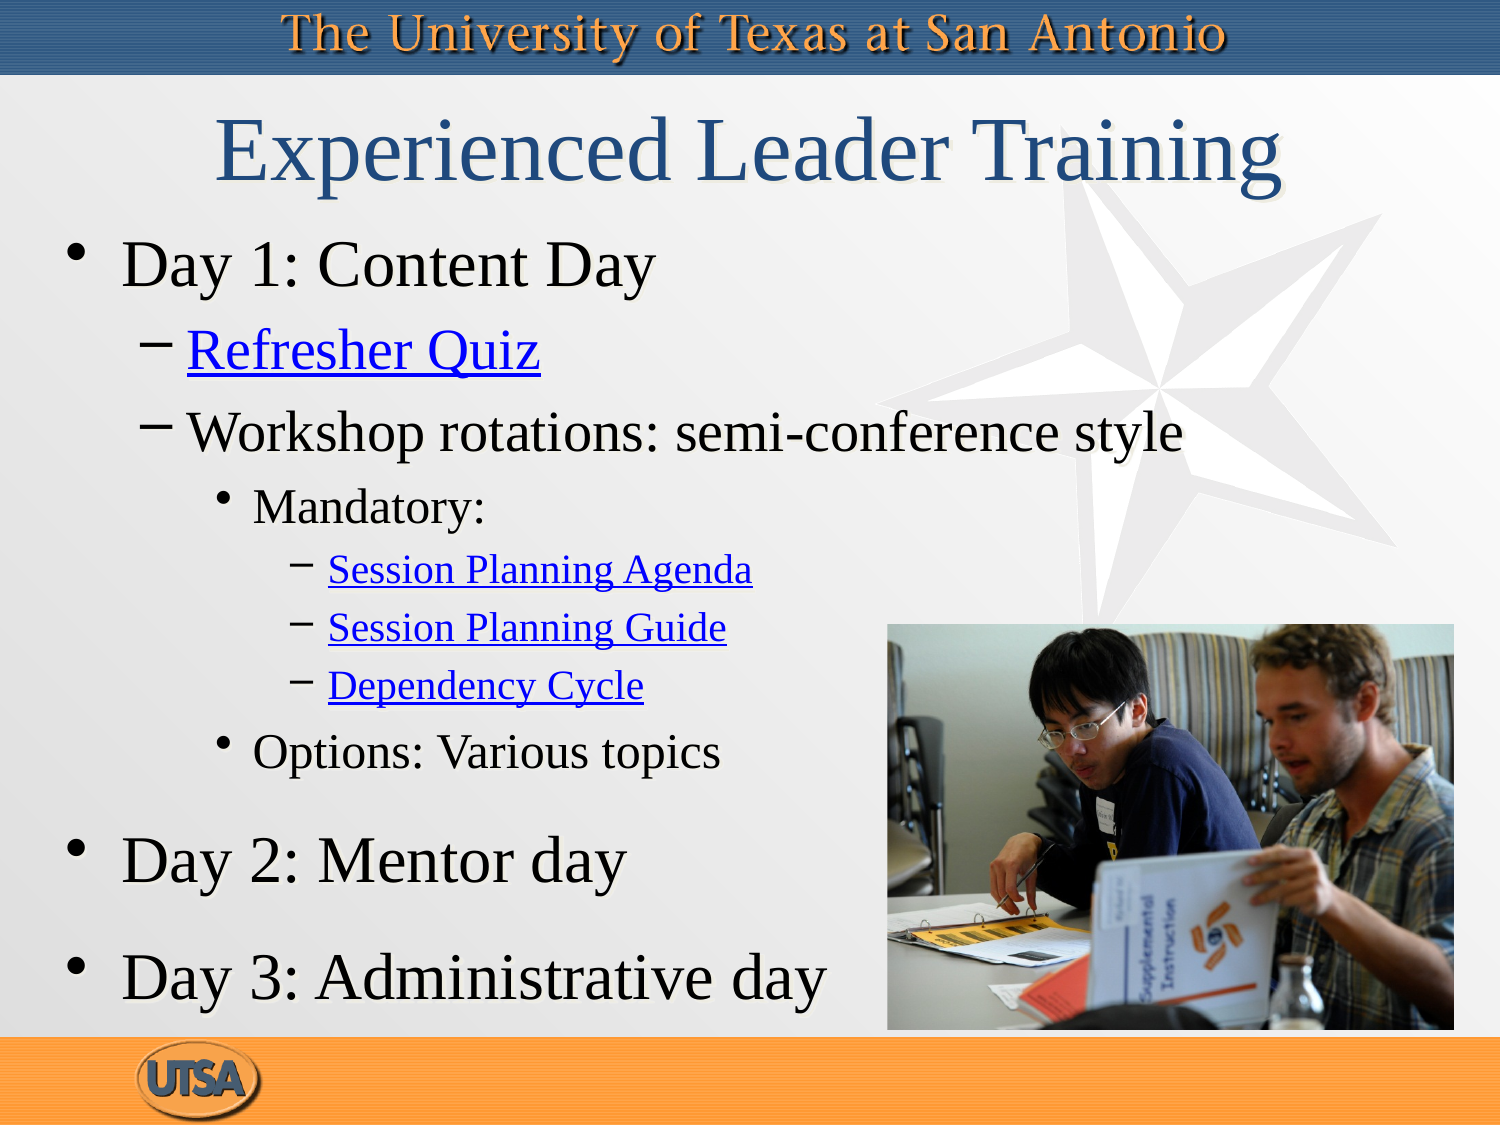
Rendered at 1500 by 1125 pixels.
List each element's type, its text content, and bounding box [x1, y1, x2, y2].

list Day 1: Content Day Refresher Quiz Workshop rotations: semi-conference style Mandatory: Session Planning Agenda Session Planning Guide Dependency Cycle Options: Various topics Day 2: Mentor day Day 3: Administrative day [49, 212, 1326, 1051]
picture [887, 624, 1497, 1031]
picture [0, 1037, 1500, 1125]
title Experienced Leader Training [112, 74, 1388, 213]
picture [0, 0, 1500, 75]
